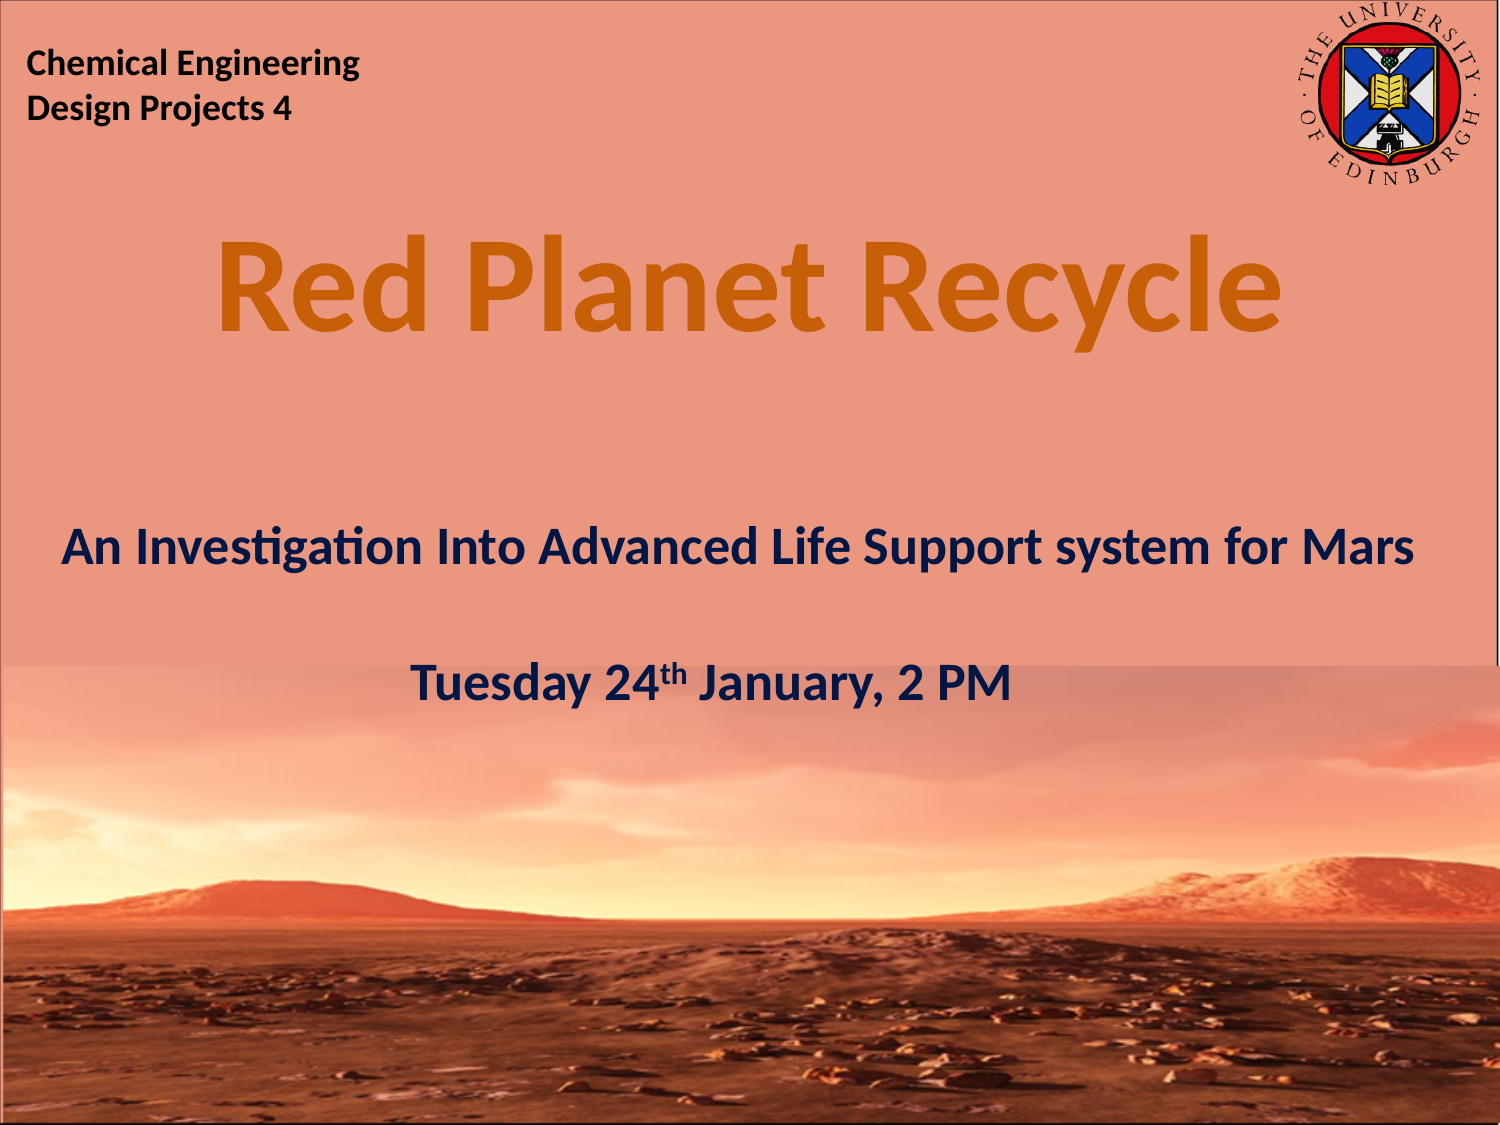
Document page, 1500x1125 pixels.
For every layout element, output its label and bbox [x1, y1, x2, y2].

picture [1298, 2, 1480, 185]
list [0, 0, 1500, 1125]
